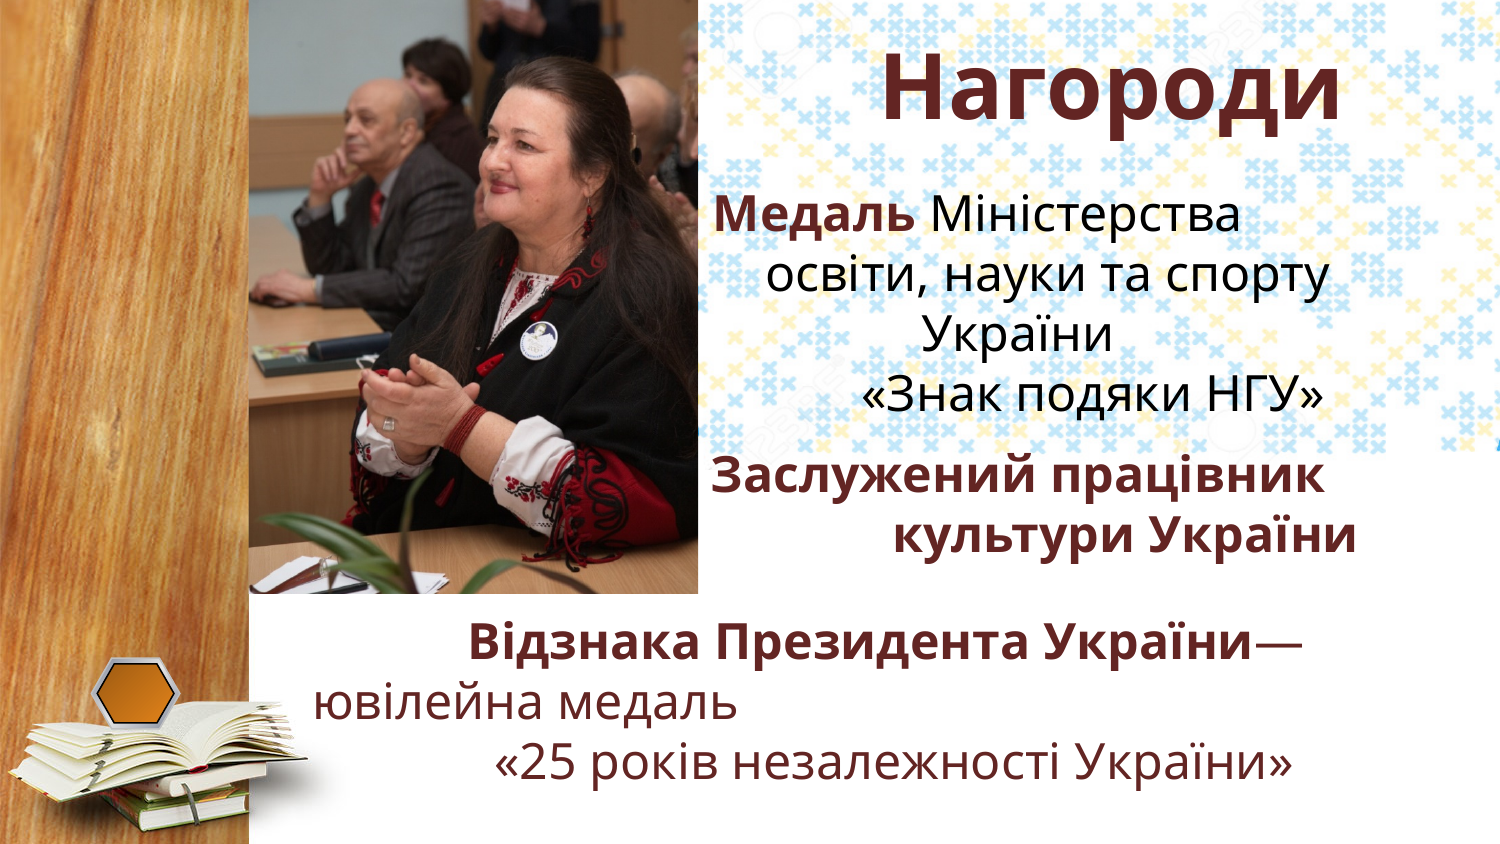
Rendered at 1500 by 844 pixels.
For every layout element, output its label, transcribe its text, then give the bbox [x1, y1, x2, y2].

text_box Відзнака Президента України— ювілейна медаль «25 років незалежності України» [237, 601, 1500, 842]
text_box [91, 657, 181, 730]
picture [0, 0, 1500, 844]
text_box Заслужений працівник культури України [702, 477, 1500, 571]
